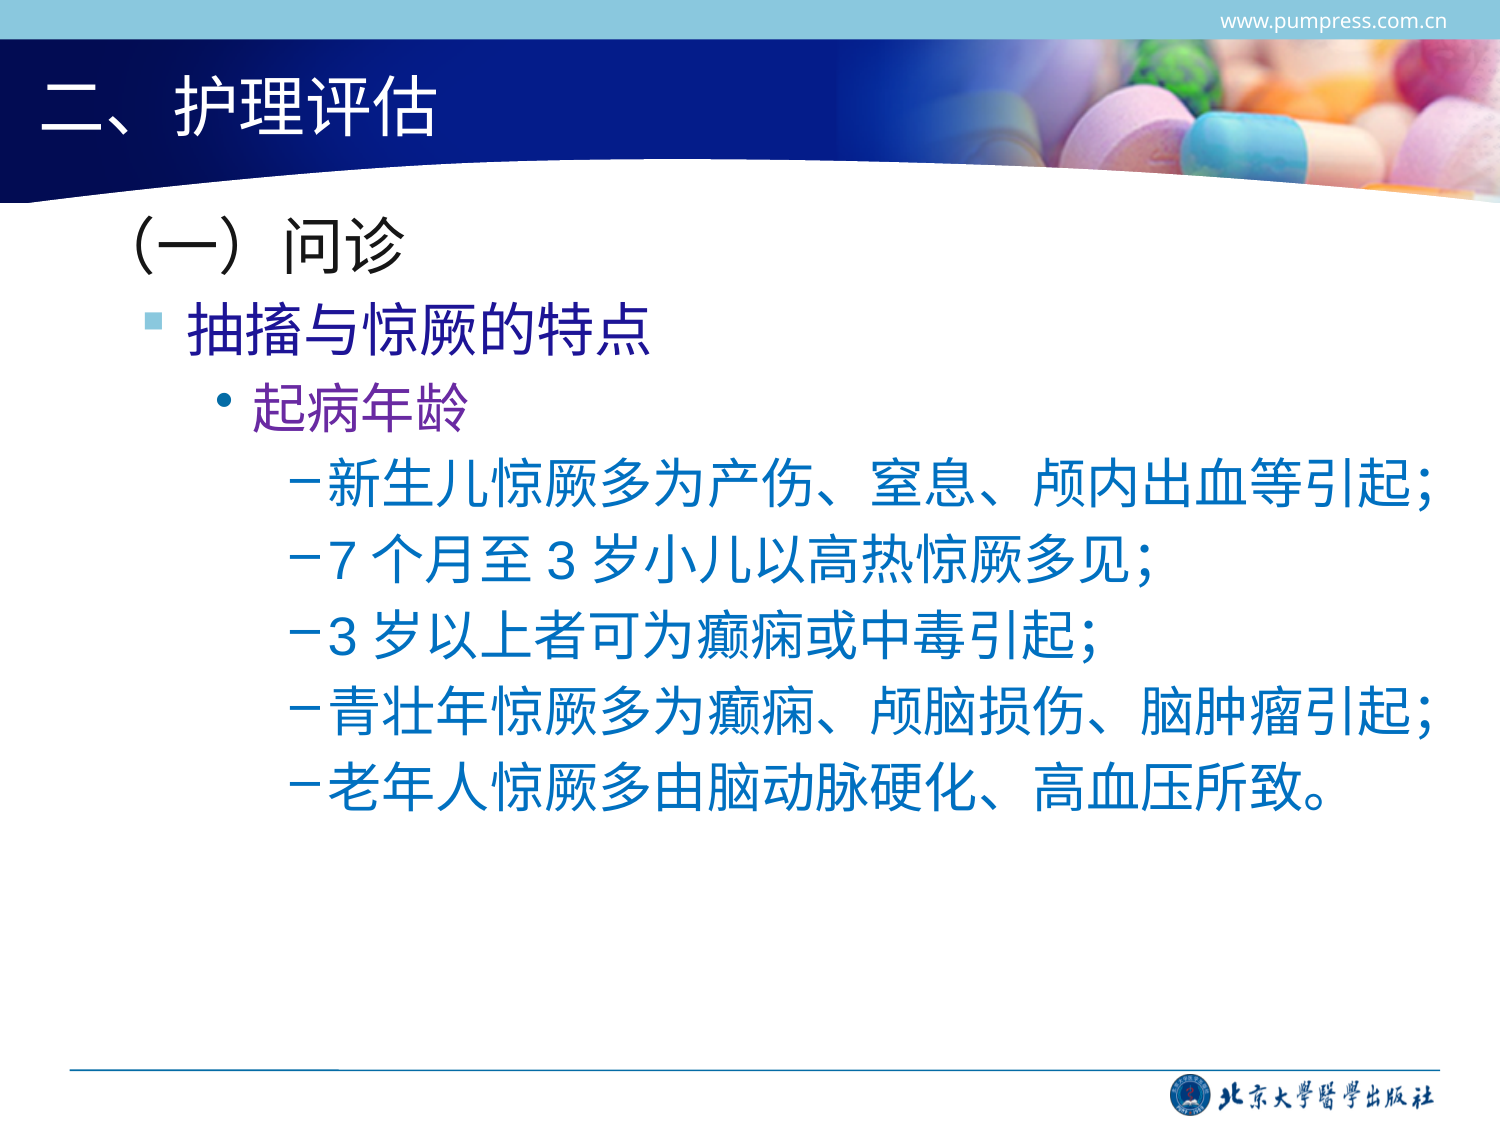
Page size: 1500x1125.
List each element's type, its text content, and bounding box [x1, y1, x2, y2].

title 二、护理评估 [23, 58, 1349, 152]
picture [0, 40, 1500, 203]
list （一）问诊 抽搐与惊厥的特点 起病年龄 新生儿惊厥多为产伤、窒息、颅内出血等引起； 7个月至3岁小儿以高热惊厥多见； 3岁以上者可为癫痫或中毒引起； 青壮年惊厥多为癫痫、颅脑损伤、脑肿瘤引起； 老年人惊厥多由脑动脉硬化、高血压所致。 [49, 198, 1500, 1026]
picture [1170, 1074, 1436, 1118]
slide_number www.pumpress.com.cn [1024, 0, 1463, 38]
